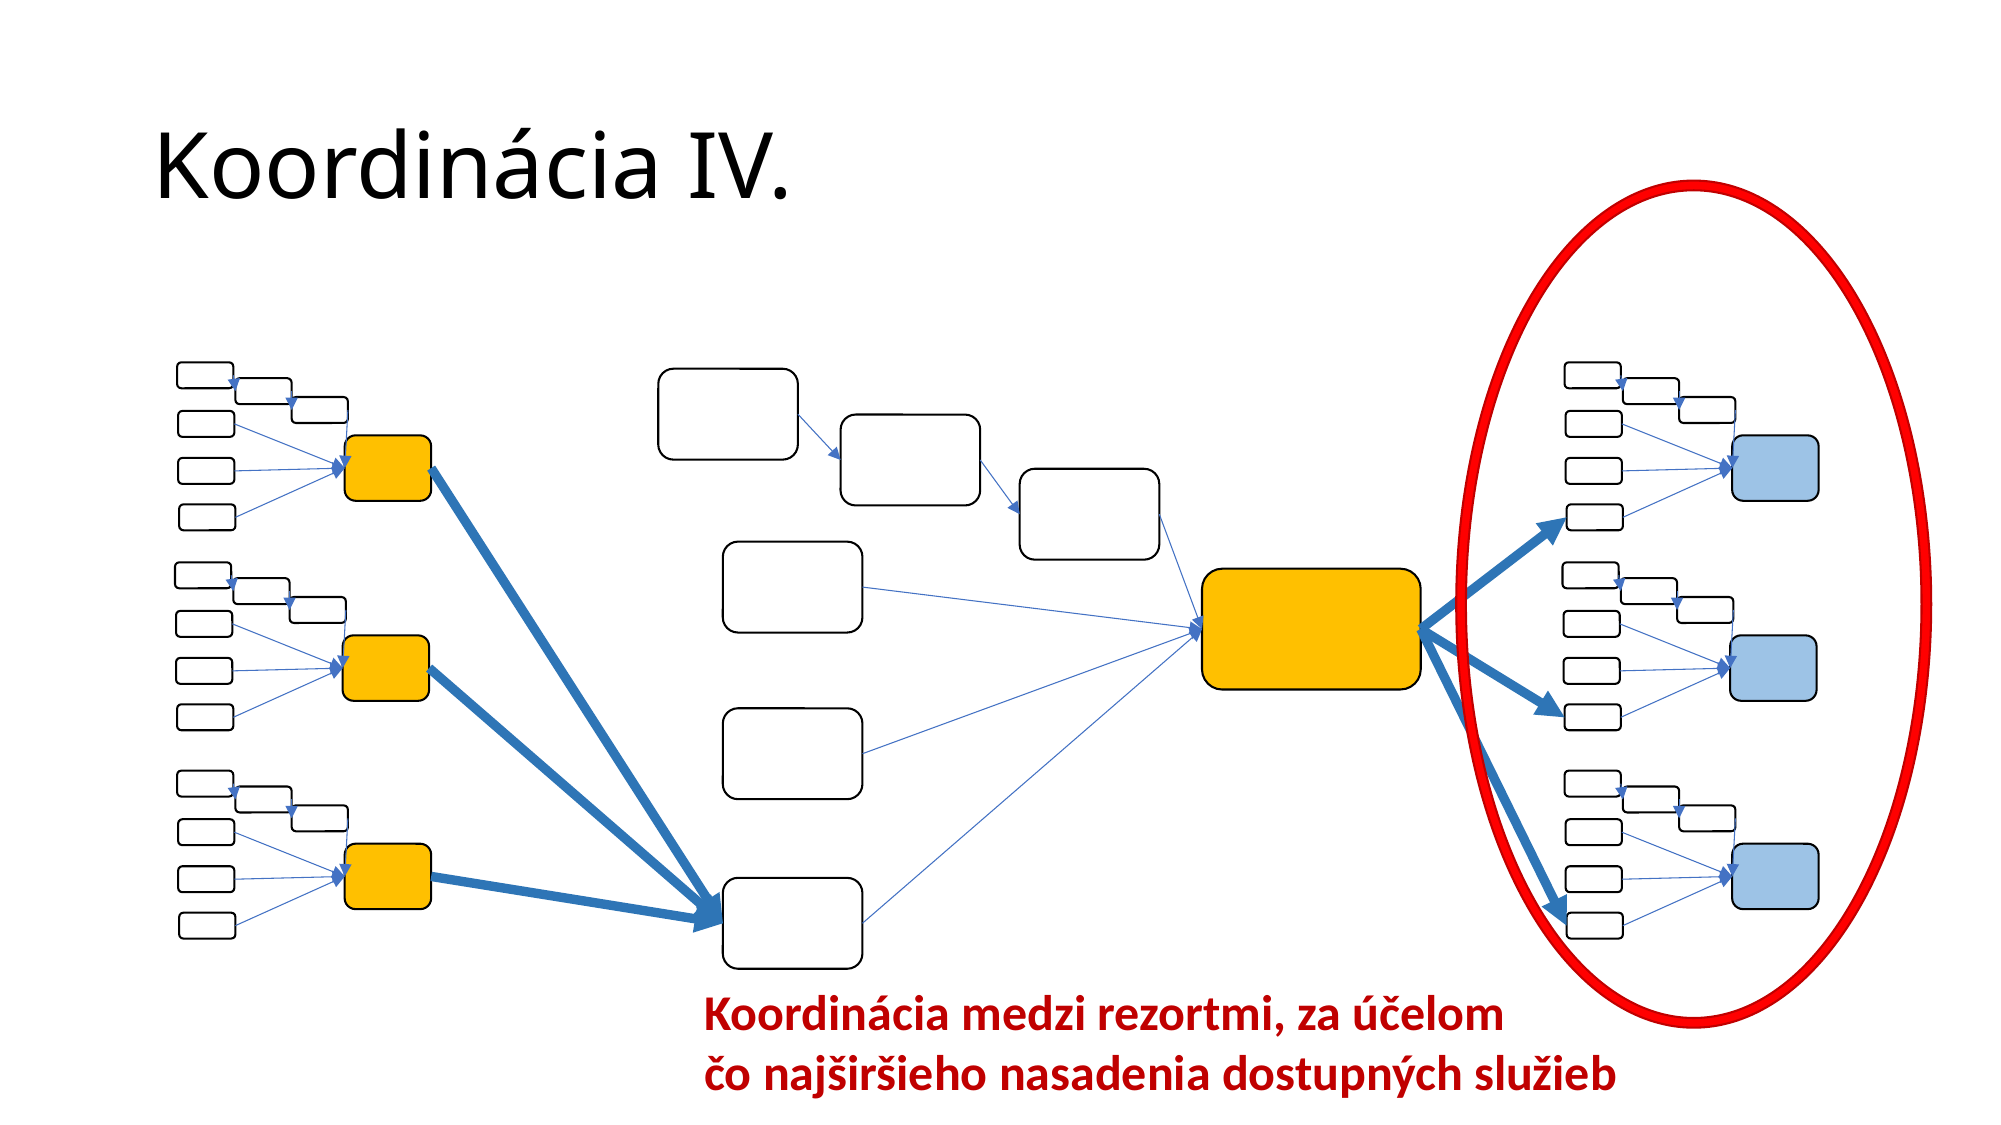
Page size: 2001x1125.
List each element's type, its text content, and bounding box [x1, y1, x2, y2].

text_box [429, 368, 1421, 969]
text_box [1732, 410, 1736, 469]
text_box [1567, 656, 1620, 685]
text_box [1733, 434, 1820, 502]
text_box [1563, 361, 1622, 390]
text_box [1567, 865, 1622, 894]
title Koordinácia IV. [137, 59, 1863, 278]
text_box [1678, 395, 1737, 423]
text_box [1567, 818, 1623, 847]
text_box [1565, 503, 1624, 532]
text_box Koordinácia medzi rezortmi, za účelom čo najširšieho nasadenia dostupných služieb [689, 973, 1880, 1108]
text_box [1731, 634, 1818, 702]
text_box [1564, 456, 1622, 485]
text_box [1621, 423, 1732, 468]
text_box [1460, 179, 1933, 973]
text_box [1420, 629, 1567, 926]
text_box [1619, 623, 1730, 668]
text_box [1622, 876, 1733, 926]
text_box [1678, 804, 1737, 832]
text_box [1567, 561, 1620, 590]
text_box [1564, 409, 1623, 438]
text_box [1676, 595, 1735, 623]
text_box [1733, 842, 1820, 911]
text_box [1621, 785, 1681, 814]
text_box [1567, 703, 1622, 732]
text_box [1730, 610, 1734, 669]
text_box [1622, 468, 1733, 518]
text_box [1565, 911, 1624, 940]
text_box [1621, 377, 1681, 406]
text_box [1567, 769, 1622, 798]
text_box [1567, 609, 1621, 638]
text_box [1732, 818, 1736, 877]
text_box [1620, 668, 1731, 718]
text_box [1619, 577, 1679, 606]
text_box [1420, 517, 1567, 629]
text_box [1621, 832, 1732, 876]
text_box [174, 362, 432, 939]
